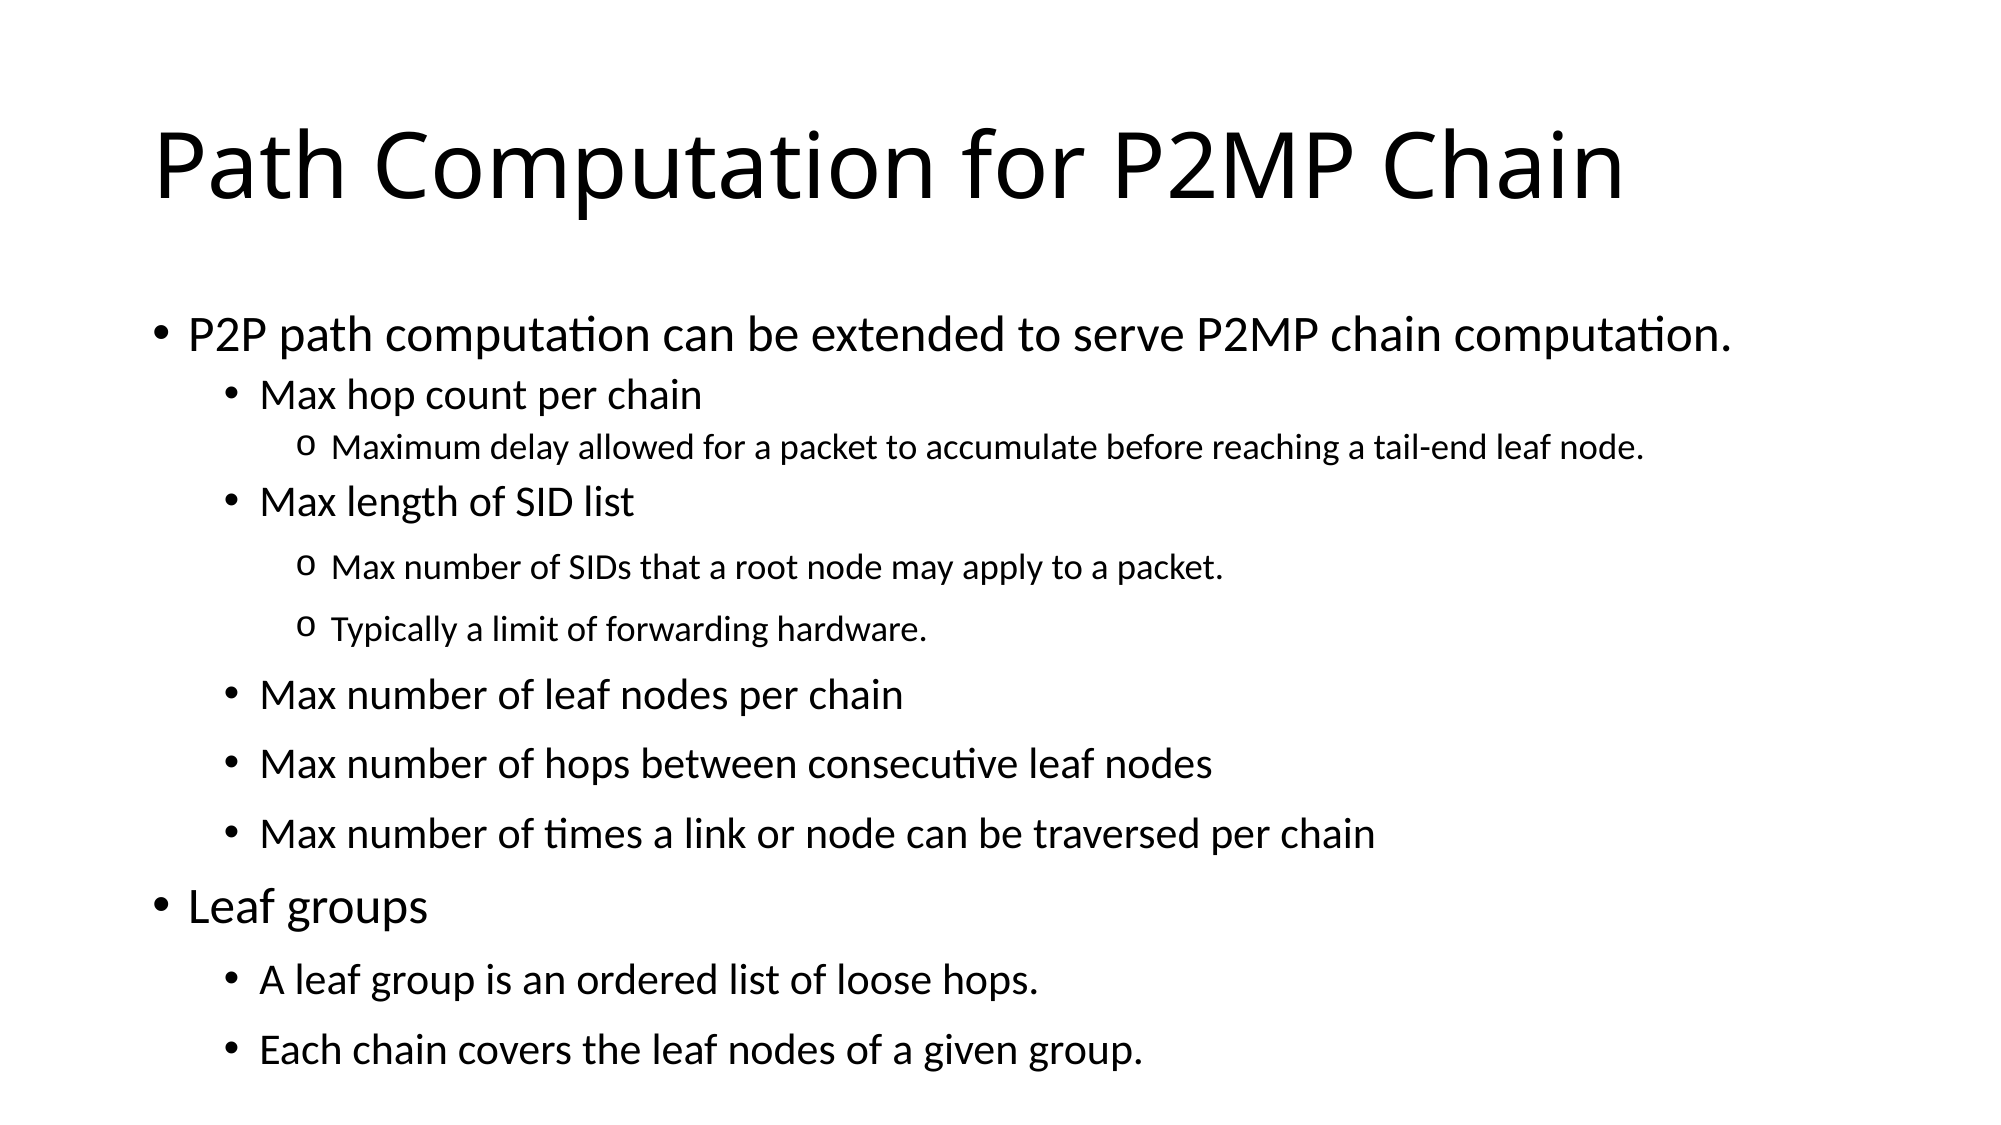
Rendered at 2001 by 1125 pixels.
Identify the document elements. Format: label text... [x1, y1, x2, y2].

title Path Computation for P2MP Chain [137, 59, 1863, 278]
list P2P path computation can be extended to serve P2MP chain computation. Max hop count per chain Maximum delay allowed for a packet to accumulate before reaching a tail-end leaf node. Max length of SID list Max number of SIDs that a root node may apply to a packet. Typically a limit of forwarding hardware. Max number of leaf nodes per chain Max number of hops between consecutive leaf nodes Max number of times a link or node can be traversed per chain Leaf groups A leaf group is an ordered list of loose hops. Each chain covers the leaf nodes of a given group. [137, 299, 1863, 1089]
